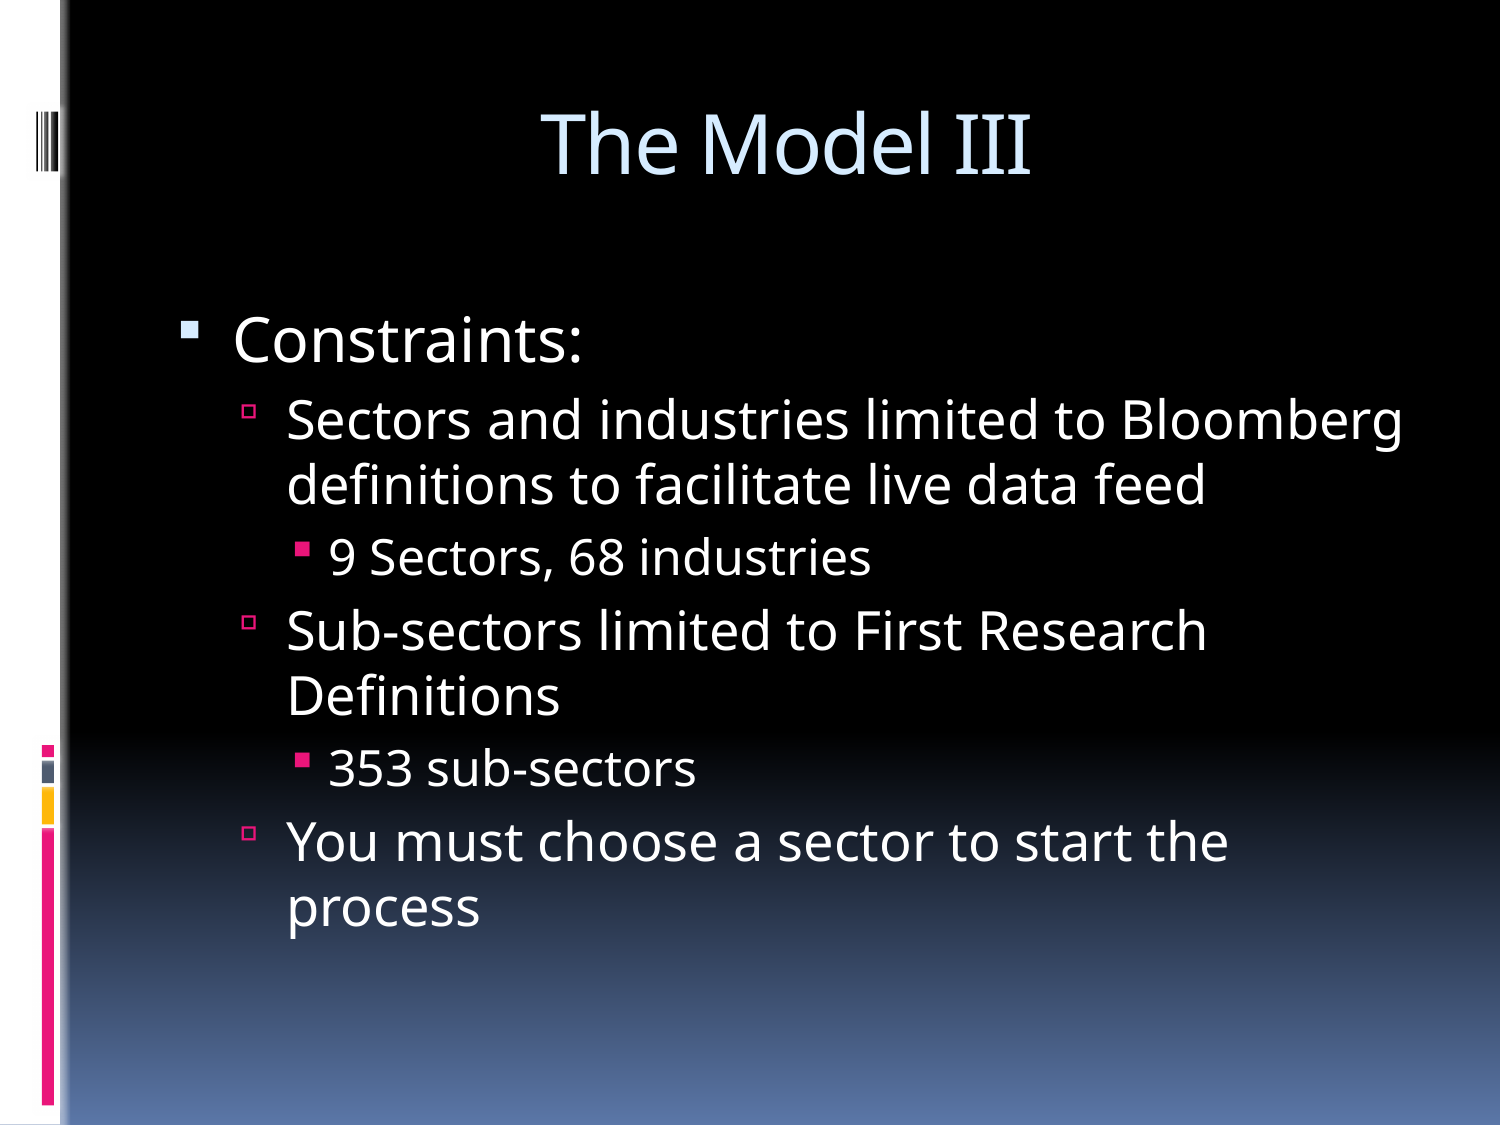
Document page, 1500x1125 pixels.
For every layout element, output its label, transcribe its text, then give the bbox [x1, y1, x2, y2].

list Constraints: Sectors and industries limited to Bloomberg definitions to facilitate live data feed 9 Sectors, 68 industries Sub-sectors limited to First Research Definitions 353 sub-sectors You must choose a sector to start the process [150, 292, 1425, 1043]
title The Model III [150, 83, 1425, 234]
